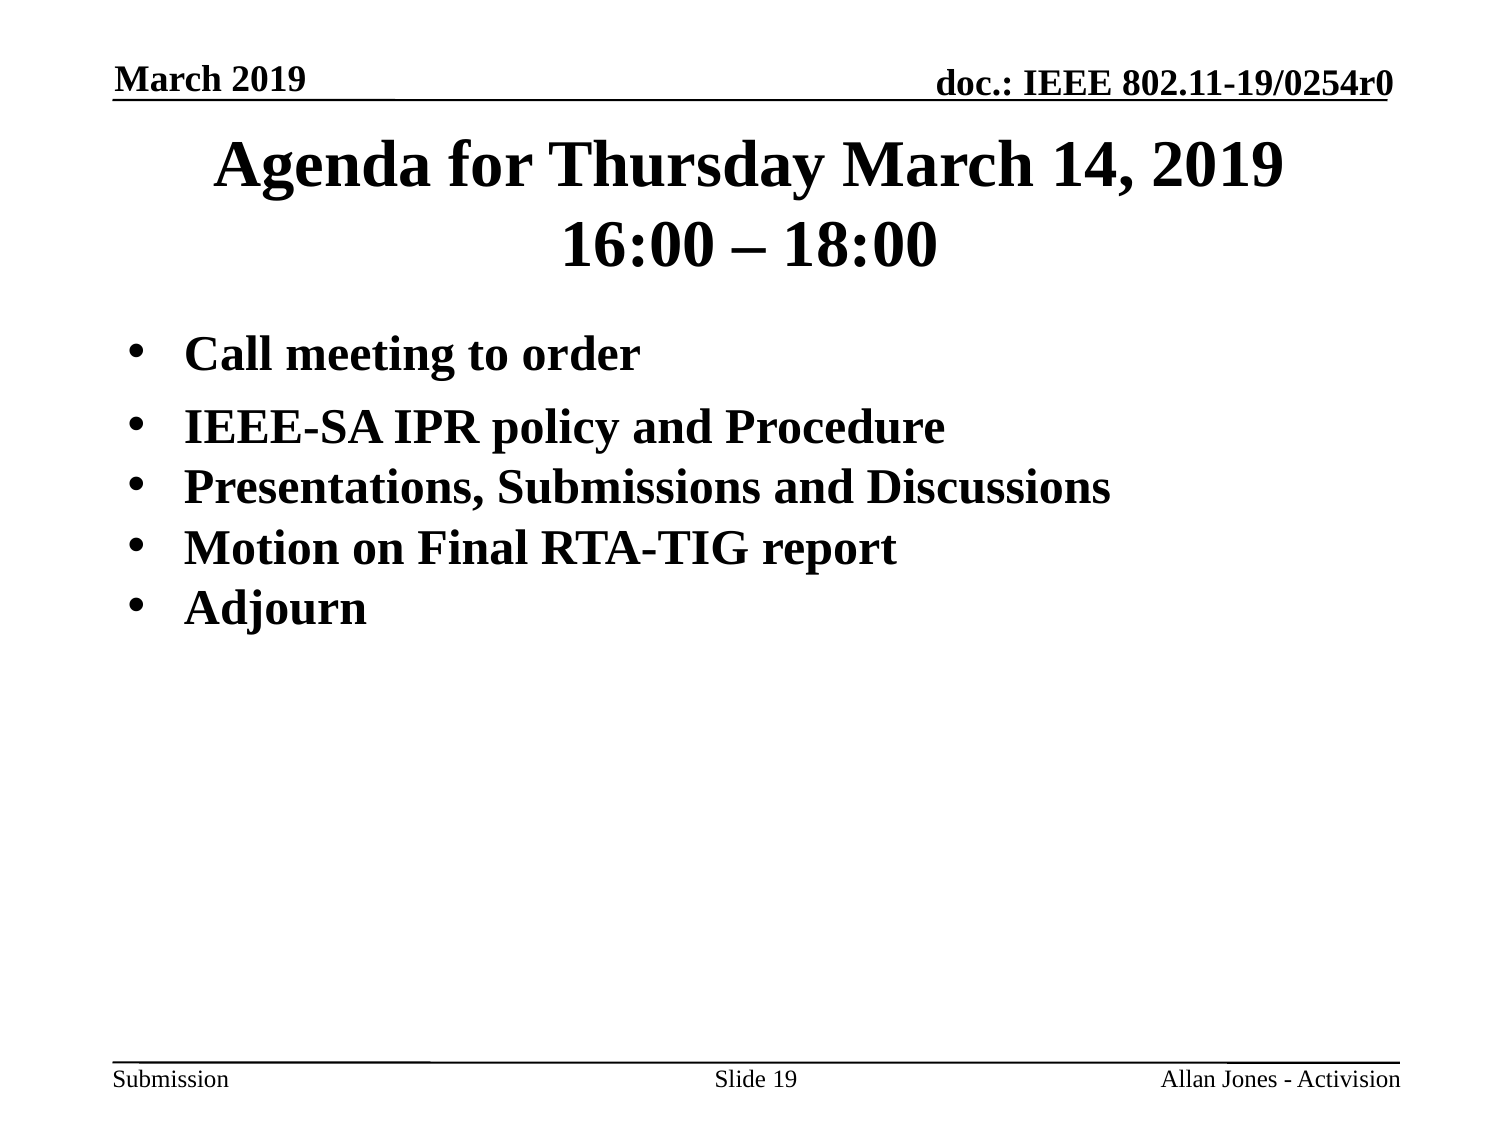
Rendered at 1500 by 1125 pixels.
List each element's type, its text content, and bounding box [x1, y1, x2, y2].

footer Allan Jones - Activision [902, 1061, 1402, 1093]
title Agenda for Thursday March 14, 2019 16:00 – 18:00 [112, 112, 1388, 288]
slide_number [114, 54, 493, 100]
slide_number Slide 19 [712, 1061, 800, 1123]
list Call meeting to order IEEE-SA IPR policy and Procedure Presentations, Submissions and Discussions Motion on Final RTA-TIG report Adjourn [112, 324, 1388, 1000]
